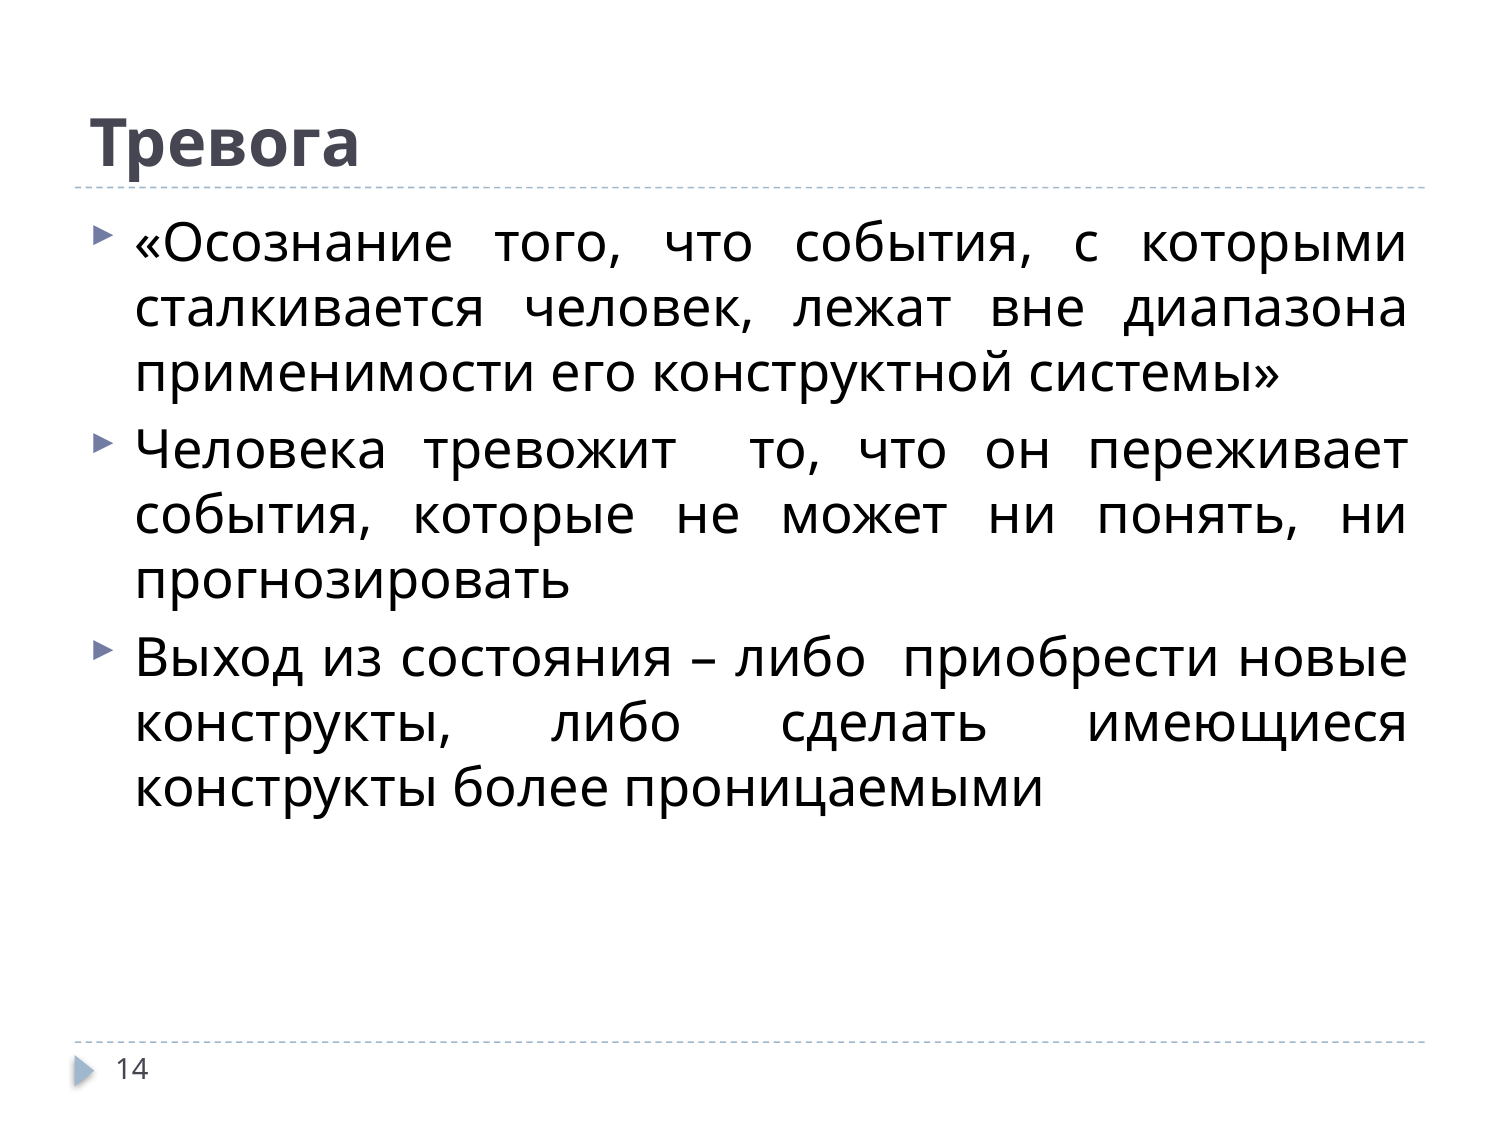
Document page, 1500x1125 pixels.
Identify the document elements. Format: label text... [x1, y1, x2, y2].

title Тревога [75, 24, 1425, 188]
slide_number 14 [100, 1042, 426, 1103]
list «Осознание того, что события, с которыми сталкивается человек, лежат вне диапазона применимости его конструктной системы» Человека тревожит то, что он переживает события, которые не может ни понять, ни прогнозировать Выход из состояния – либо приобрести новые конструкты, либо сделать имеющиеся конструкты более проницаемыми [75, 200, 1425, 1010]
